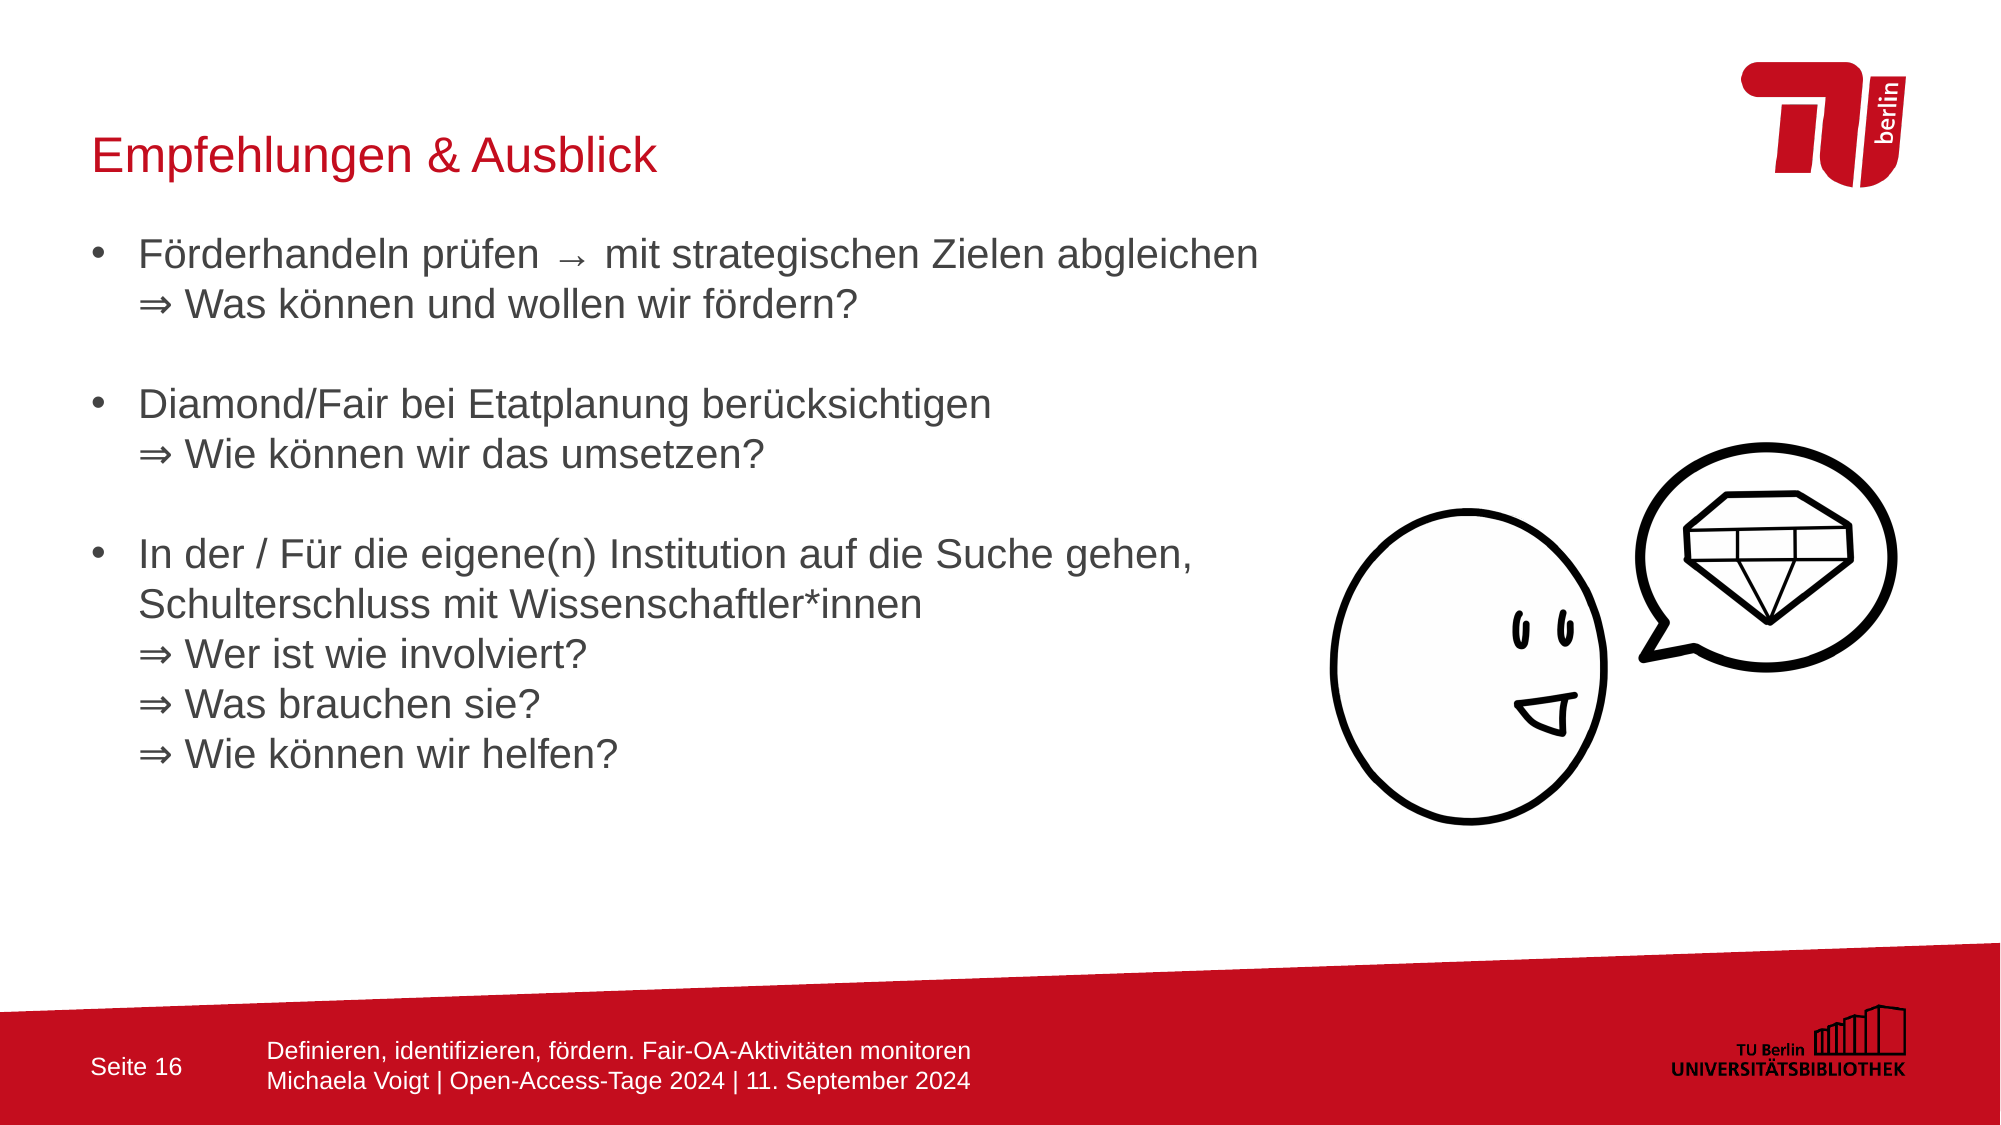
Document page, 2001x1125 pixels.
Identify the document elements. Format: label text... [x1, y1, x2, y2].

title Empfehlungen & Ausblick [91, 65, 1455, 183]
picture [1672, 1004, 1906, 1076]
list Förderhandeln prüfen → mit strategischen Zielen abgleichen ⇒ Was können und wollen wir fördern? Diamond/Fair bei Etatplanung berücksichtigen ⇒ Wie können wir das umsetzen? In der / Für die eigene(n) Institution auf die Suche gehen, Schulterschluss mit Wissenschaftler*innen ⇒ Wer ist wie involviert? ⇒ Was brauchen sie? ⇒ Wie können wir helfen? [91, 226, 1355, 899]
picture [1267, 327, 1909, 875]
picture [1741, 62, 1906, 188]
